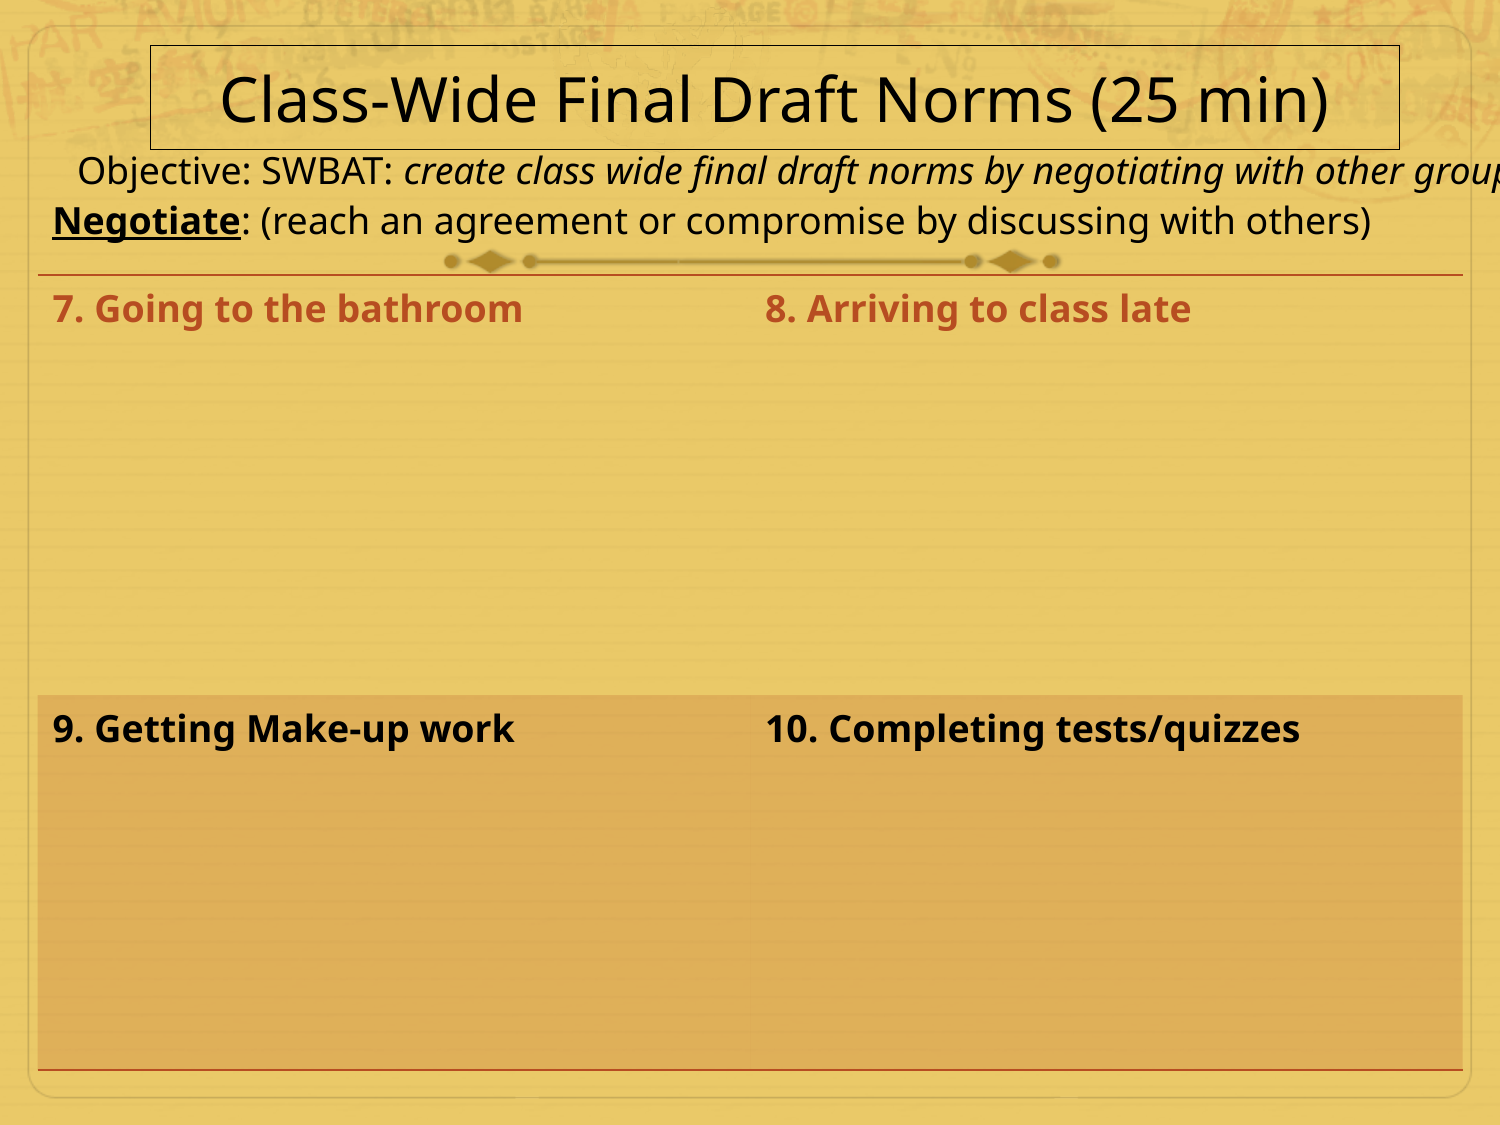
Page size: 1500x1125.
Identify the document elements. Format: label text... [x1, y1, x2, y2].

text_box Class-Wide Final Draft Norms (25 min) [150, 45, 1400, 150]
table_header 8. Arriving to class late [750, 276, 1463, 695]
table_cell 10. Completing tests/quizzes [750, 695, 1463, 1069]
text_box Negotiate: (reach an agreement or compromise by discussing with others) [37, 189, 1463, 250]
table_cell 9. Getting Make-up work [38, 695, 750, 1069]
table_header 7. Going to the bathroom [38, 276, 750, 695]
text_box Objective: SWBAT: create class wide final draft norms by negotiating with other groups [62, 139, 1500, 200]
picture [0, 0, 1500, 1125]
